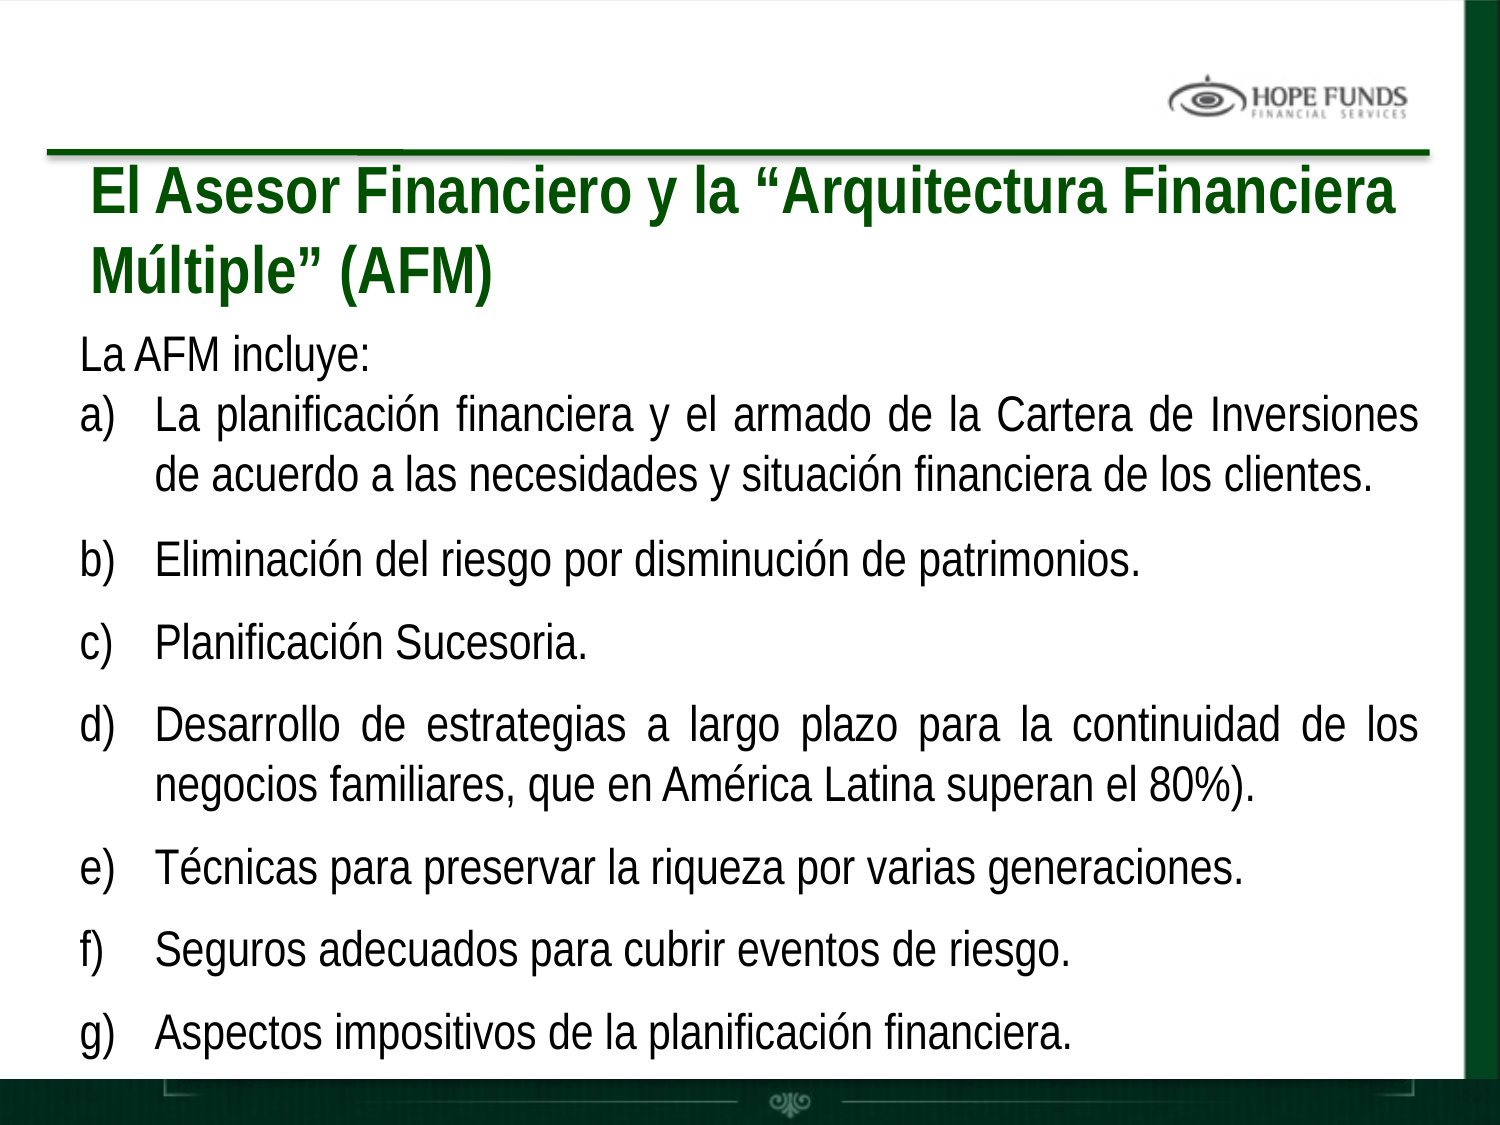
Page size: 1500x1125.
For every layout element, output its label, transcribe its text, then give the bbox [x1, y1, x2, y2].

text_box La AFM incluye: La planificación financiera y el armado de la Cartera de Inversiones de acuerdo a las necesidades y situación financiera de los clientes. Eliminación del riesgo por disminución de patrimonios. Planificación Sucesoria. Desarrollo de estrategias a largo plazo para la continuidad de los negocios familiares, que en América Latina superan el 80%). Técnicas para preservar la riqueza por varias generaciones. Seguros adecuados para cubrir eventos de riesgo. Aspectos impositivos de la planificación financiera. [64, 314, 1436, 1059]
title El Asesor Financiero y la “Arquitectura Financiera Múltiple” (AFM) [74, 165, 1426, 293]
picture [0, 0, 1500, 1125]
